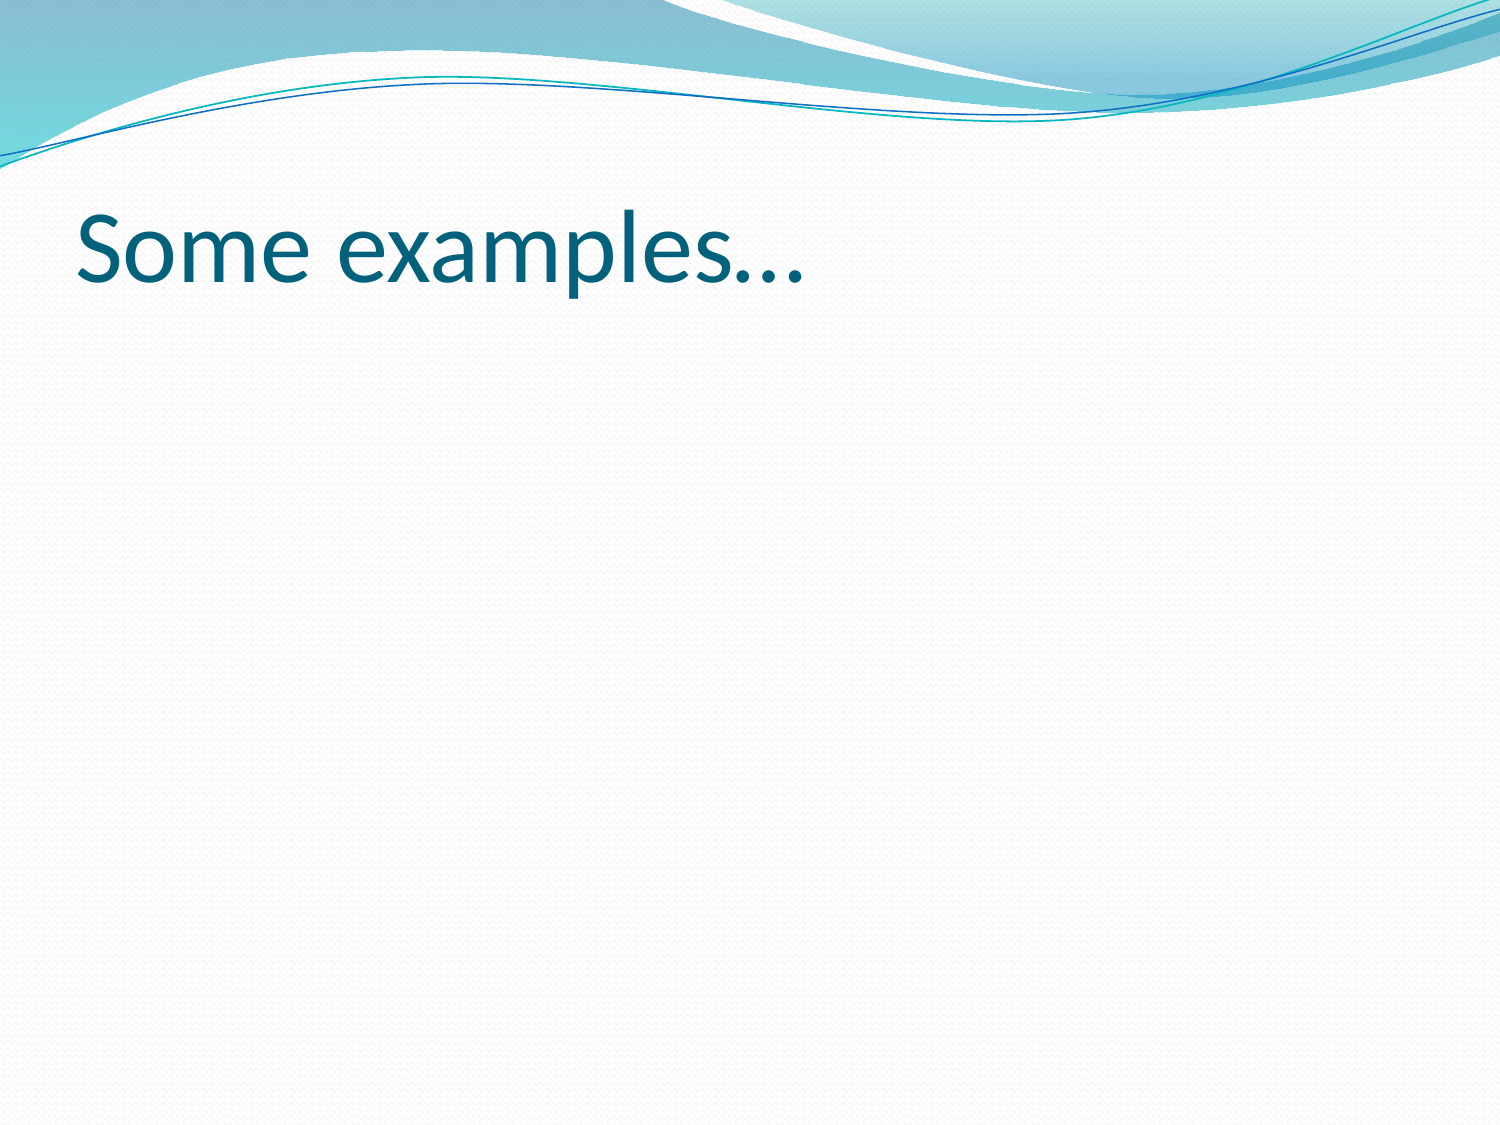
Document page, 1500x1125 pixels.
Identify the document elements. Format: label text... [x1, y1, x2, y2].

title Some examples… [75, 115, 1425, 303]
